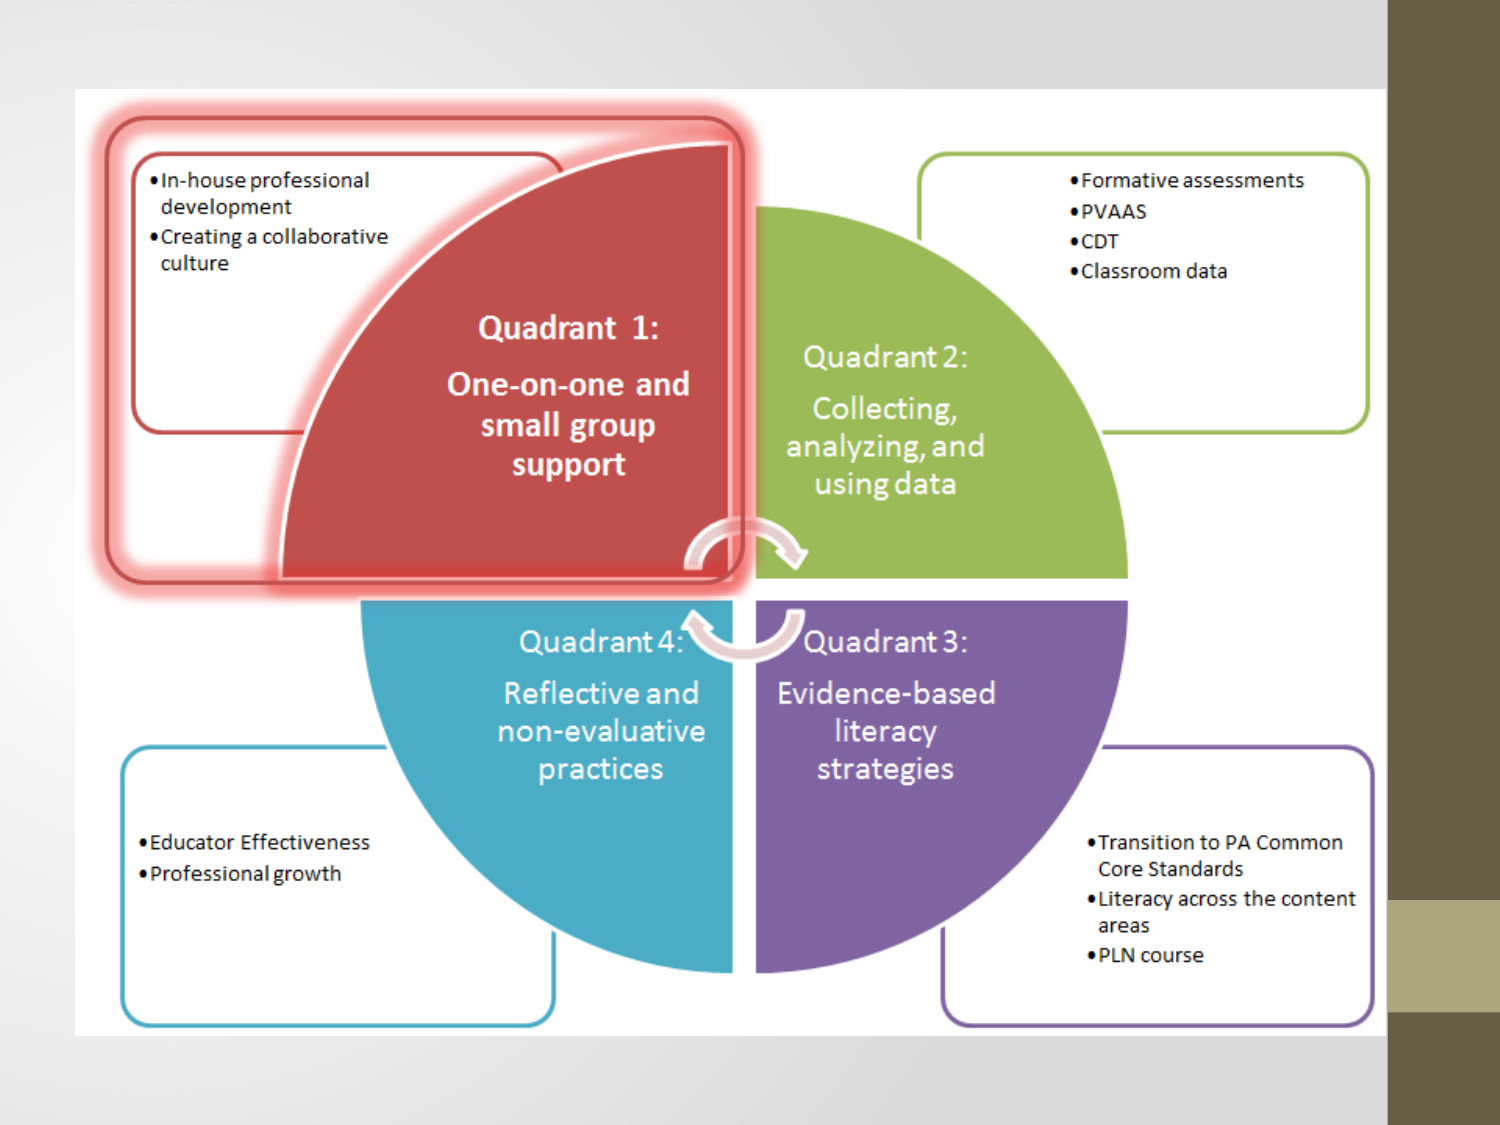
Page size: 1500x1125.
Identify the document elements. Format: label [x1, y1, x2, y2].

picture [74, 89, 1387, 1036]
